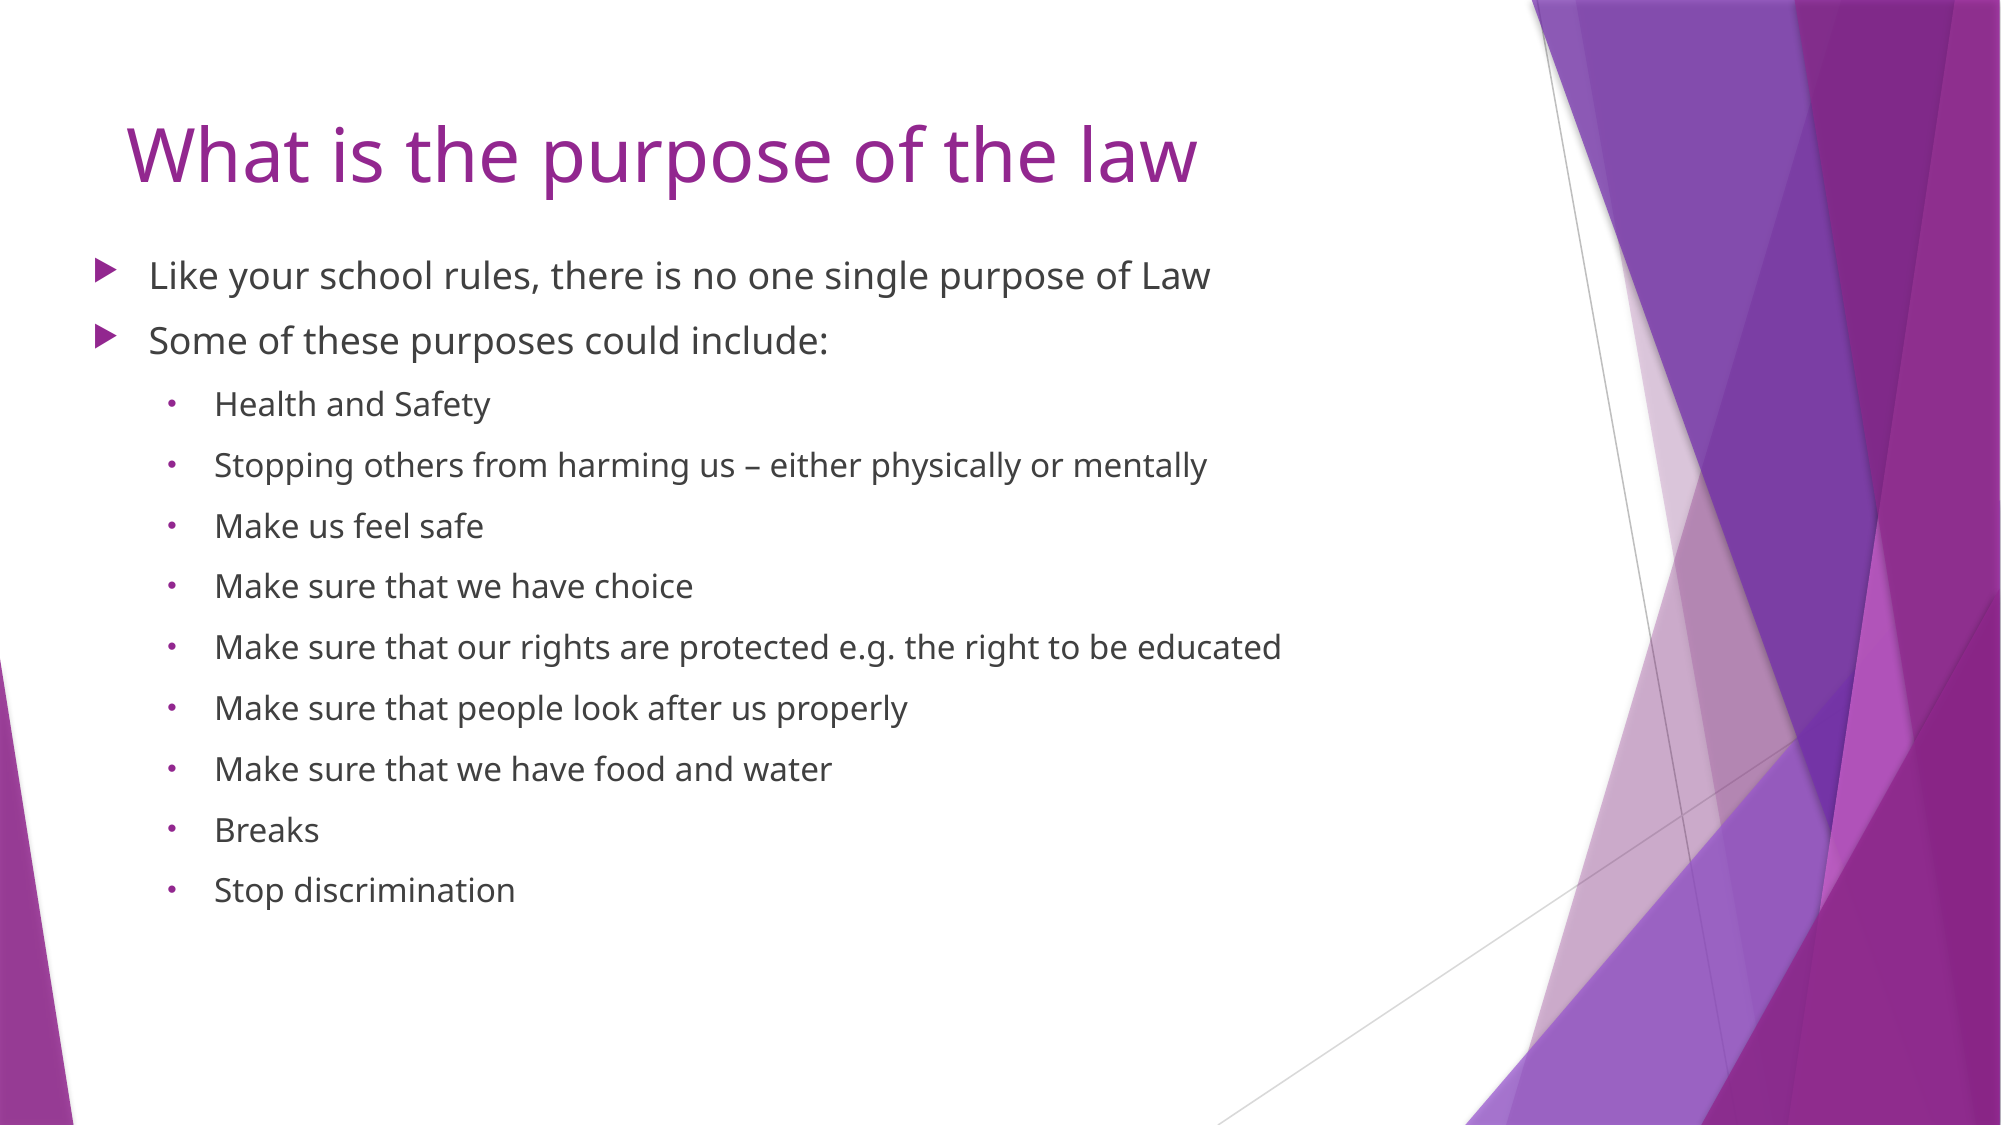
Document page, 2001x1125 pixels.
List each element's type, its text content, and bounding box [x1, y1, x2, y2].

title What is the purpose of the law [111, 99, 1522, 244]
list Like your school rules, there is no one single purpose of Law Some of these purposes could include: Health and Safety Stopping others from harming us – either physically or mentally Make us feel safe Make sure that we have choice Make sure that our rights are protected e.g. the right to be educated Make sure that people look after us properly Make sure that we have food and water Breaks Stop discrimination [77, 244, 1716, 1078]
